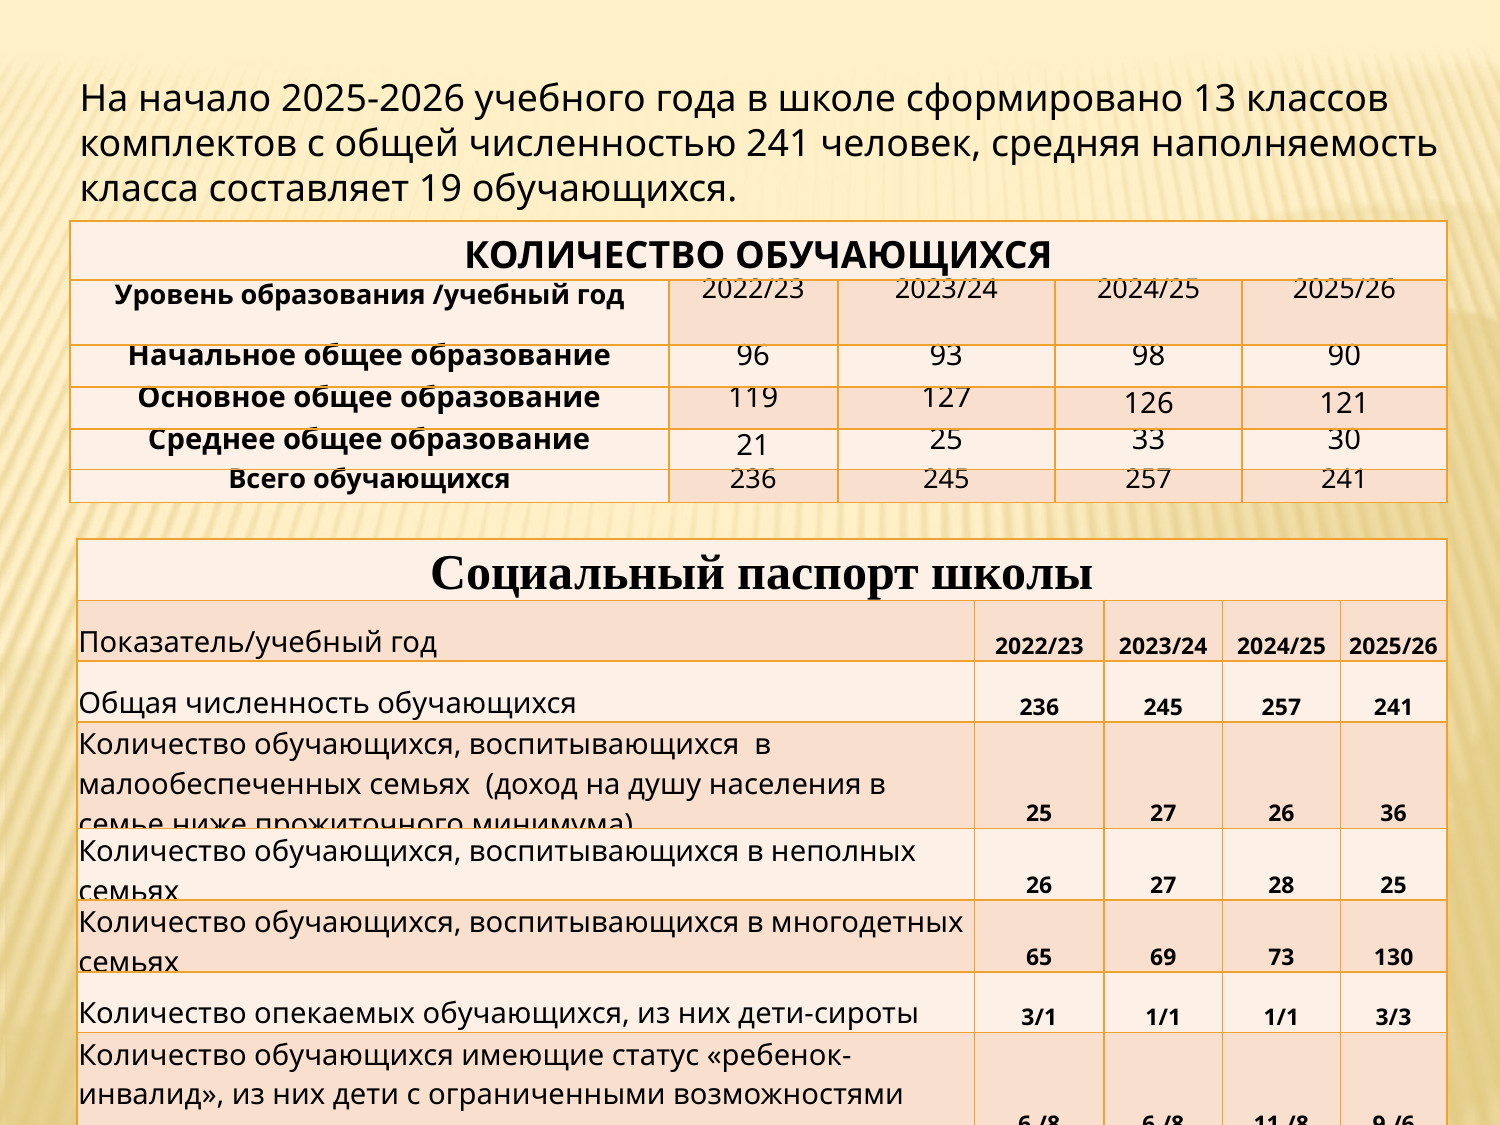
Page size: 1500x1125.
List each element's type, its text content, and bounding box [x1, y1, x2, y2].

table_cell 2022/23 [975, 601, 1103, 660]
table_cell 28 [1223, 829, 1340, 899]
table_cell 3/1 [975, 973, 1103, 1032]
table_cell 98 [1056, 346, 1241, 386]
table_cell Количество обучающихся, воспитывающихся в неполных семьях [78, 829, 974, 899]
table_cell 33 [1056, 430, 1241, 469]
text_box На начало 2025-2026 учебного года в школе сформировано 13 классов комплектов с общей численностью 241 человек, средняя наполняемость класса составляет 19 обучающихся. [64, 66, 1459, 217]
table_cell Начальное общее образование [71, 346, 668, 386]
table_cell Общая численность обучающихся [78, 662, 974, 721]
table_cell 26 [1223, 723, 1340, 828]
table_cell 2023/24 [839, 281, 1054, 344]
table_cell Уровень образования /учебный год [71, 281, 668, 344]
table_cell 25 [1341, 829, 1446, 899]
table_cell 9./6 [1341, 1033, 1446, 1125]
table_cell Среднее общее образование [71, 430, 668, 469]
table_header Социальный паспорт школы [78, 540, 1446, 600]
table_cell 257 [1056, 470, 1241, 502]
table_cell 73 [1223, 901, 1340, 971]
table_cell 1/1 [1105, 973, 1222, 1032]
table_cell 2024/25 [1056, 281, 1241, 344]
table_cell 245 [839, 470, 1054, 502]
table_cell 2025/26 [1243, 281, 1446, 344]
table_cell 30 [1243, 430, 1446, 469]
table_cell 119 [670, 388, 837, 428]
table_cell 21 [670, 430, 837, 469]
table_cell 2022/23 [670, 281, 837, 344]
table_cell 93 [839, 346, 1054, 386]
table_cell 65 [975, 901, 1103, 971]
table_cell 69 [1105, 901, 1222, 971]
table_cell 2024/25 [1223, 601, 1340, 660]
table_cell 245 [1105, 662, 1222, 721]
table_cell 236 [975, 662, 1103, 721]
table_cell 121 [1243, 388, 1446, 428]
table_cell 25 [975, 723, 1103, 828]
table_cell 2023/24 [1105, 601, 1222, 660]
table_cell 27 [1105, 829, 1222, 899]
table_header КОЛИЧЕСТВО ОБУЧАЮЩИХСЯ [71, 222, 1446, 279]
table_cell Всего обучающихся [71, 470, 668, 502]
table_cell 2025/26 [1341, 601, 1446, 660]
table_cell 241 [1341, 662, 1446, 721]
table_cell 6./8 [975, 1033, 1103, 1125]
table_cell 27 [1105, 723, 1222, 828]
table_cell 26 [975, 829, 1103, 899]
table_cell 3/3 [1341, 973, 1446, 1032]
table_cell 11./8 [1223, 1033, 1340, 1125]
table_cell Количество обучающихся, воспитывающихся в малообеспеченных семьях (доход на душу населения в семье ниже прожиточного минимума) [78, 723, 974, 828]
table_cell 130 [1341, 901, 1446, 971]
table_cell Количество опекаемых обучающихся, из них дети-сироты [78, 973, 974, 1032]
table_cell 96 [670, 346, 837, 386]
table_cell Показатель/учебный год [78, 601, 974, 660]
table_cell Количество обучающихся имеющие статус «ребенок-инвалид», из них дети с ограниченными возможностями здоровья [78, 1033, 974, 1125]
table_cell 241 [1243, 470, 1446, 502]
table_cell Основное общее образование [71, 388, 668, 428]
table_cell 126 [1056, 388, 1241, 428]
table_cell 6./8 [1105, 1033, 1222, 1125]
table_cell 127 [839, 388, 1054, 428]
table_cell 257 [1223, 662, 1340, 721]
table_cell 25 [839, 430, 1054, 469]
table_cell 1/1 [1223, 973, 1340, 1032]
table_cell Количество обучающихся, воспитывающихся в многодетных семьях [78, 901, 974, 971]
table_cell 90 [1243, 346, 1446, 386]
table_cell 36 [1341, 723, 1446, 828]
table_cell 236 [670, 470, 837, 502]
